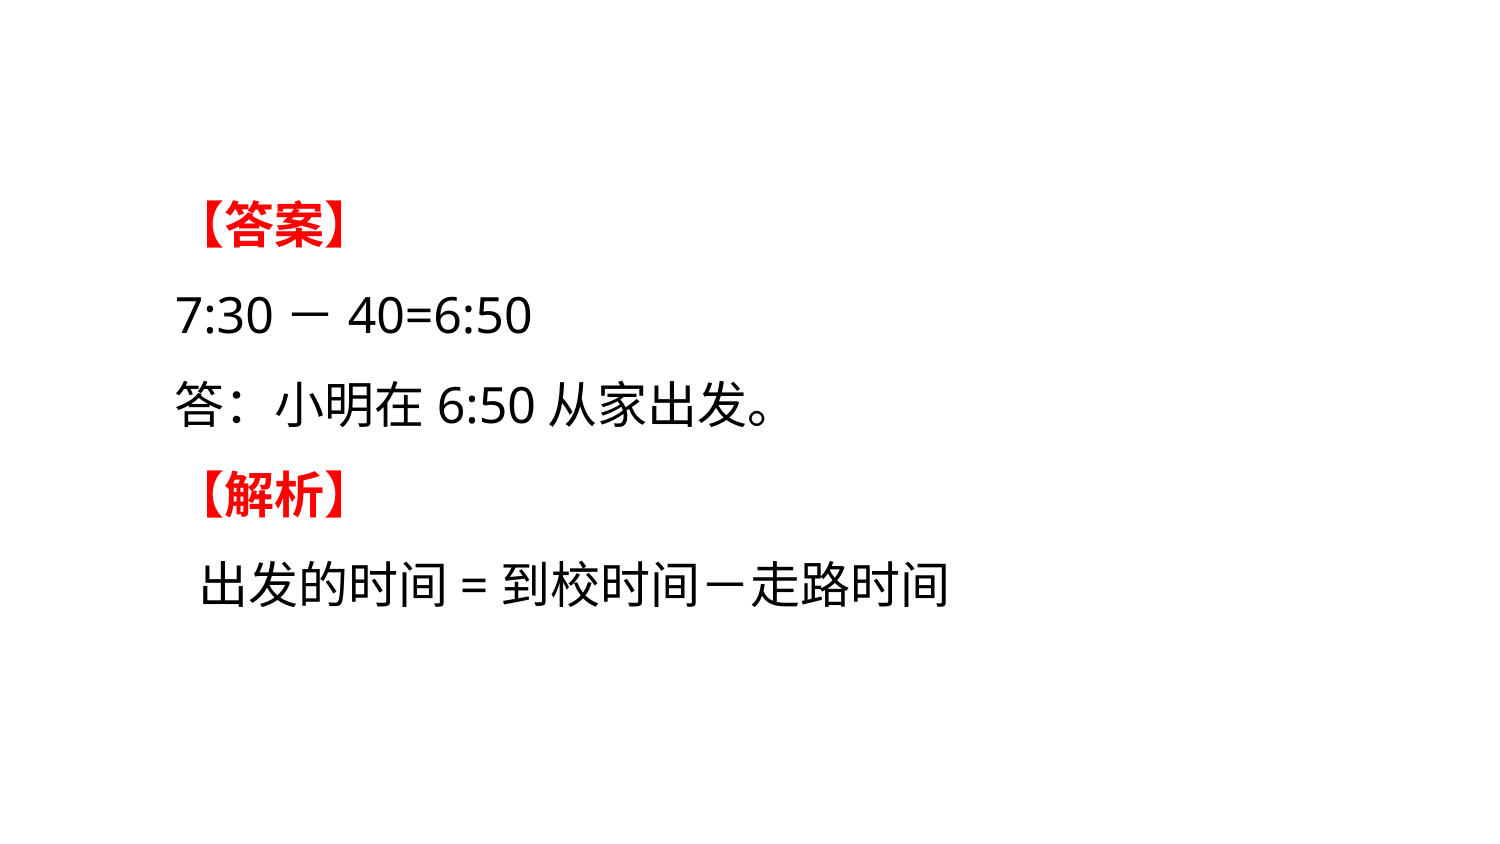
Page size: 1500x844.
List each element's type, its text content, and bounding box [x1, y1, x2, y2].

text_box 【答案】 7:30－40=6:50 答：小明在6:50从家出发。 【解析】 出发的时间=到校时间－走路时间 [160, 156, 1339, 621]
